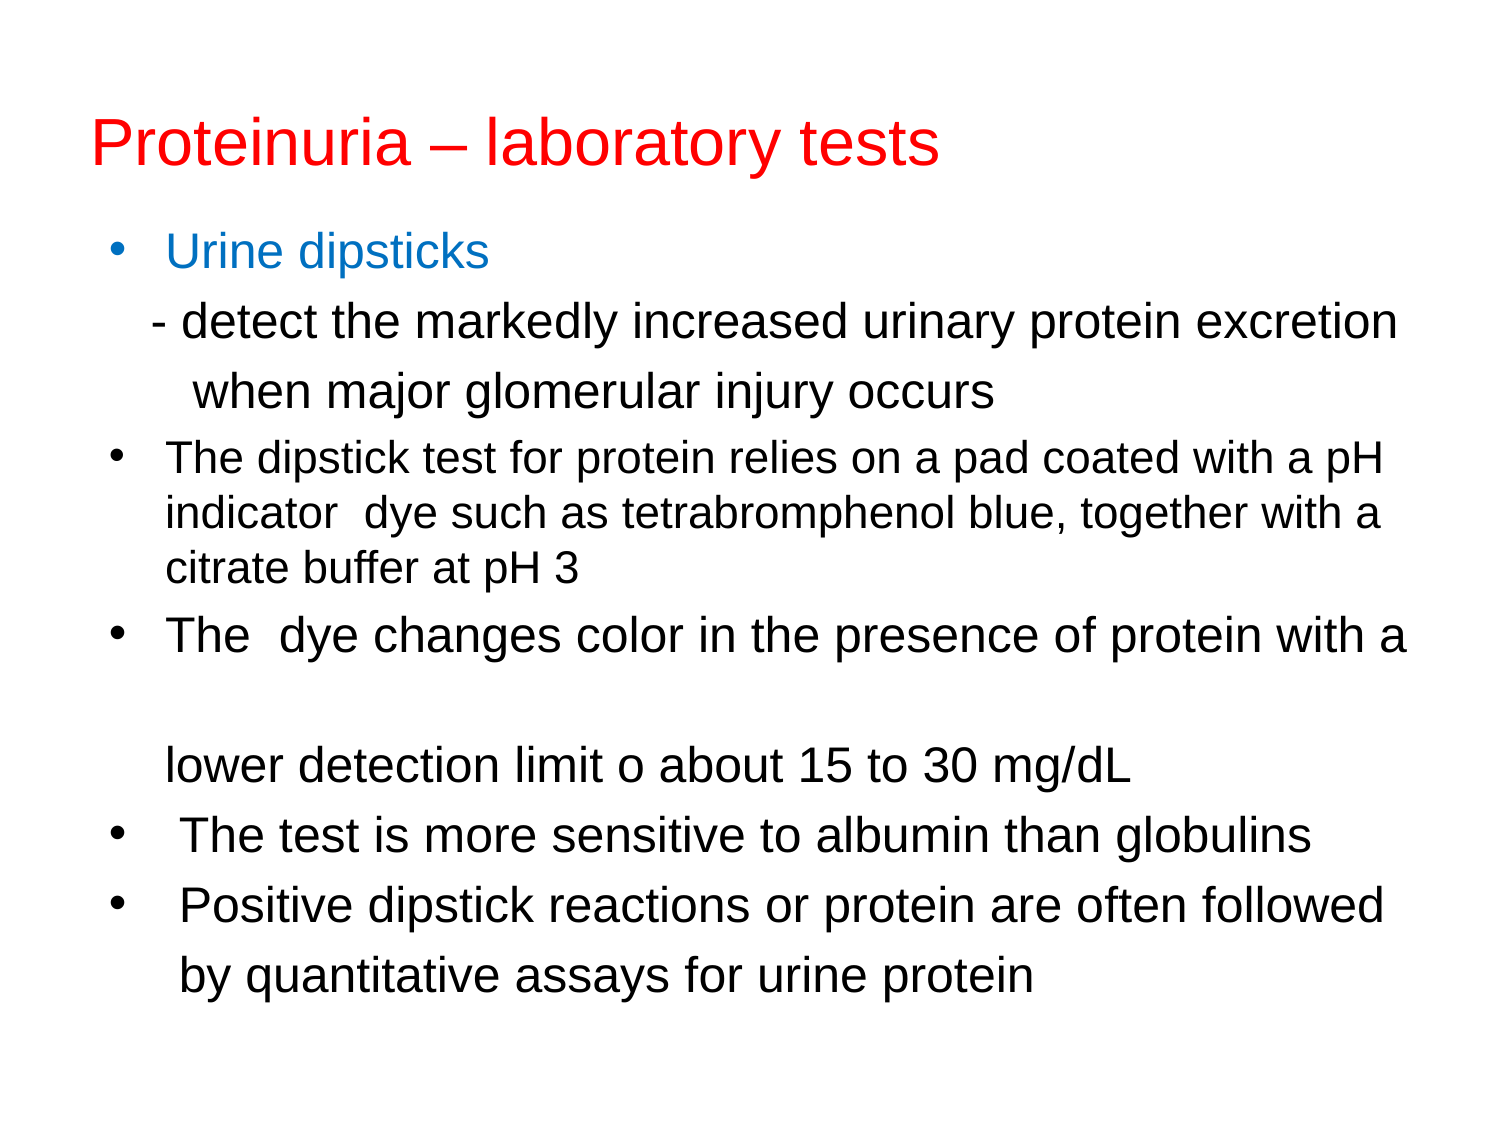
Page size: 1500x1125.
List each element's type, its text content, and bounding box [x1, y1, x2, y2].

list Urine dipsticks - detect the markedly increased urinary protein excretion when major glomerular injury occurs The dipstick test for protein relies on a pad coated with a pH indicator dye such as tetrabromphenol blue, together with a citrate buffer at pH 3 The dye changes color in the presence of protein with a lower detection limit o about 15 to 30 mg/dL The test is more sensitive to albumin than globulins Positive dipstick reactions or protein are often followed by quantitative assays for urine protein [93, 210, 1444, 954]
title Proteinuria – laboratory tests [75, 45, 1425, 233]
